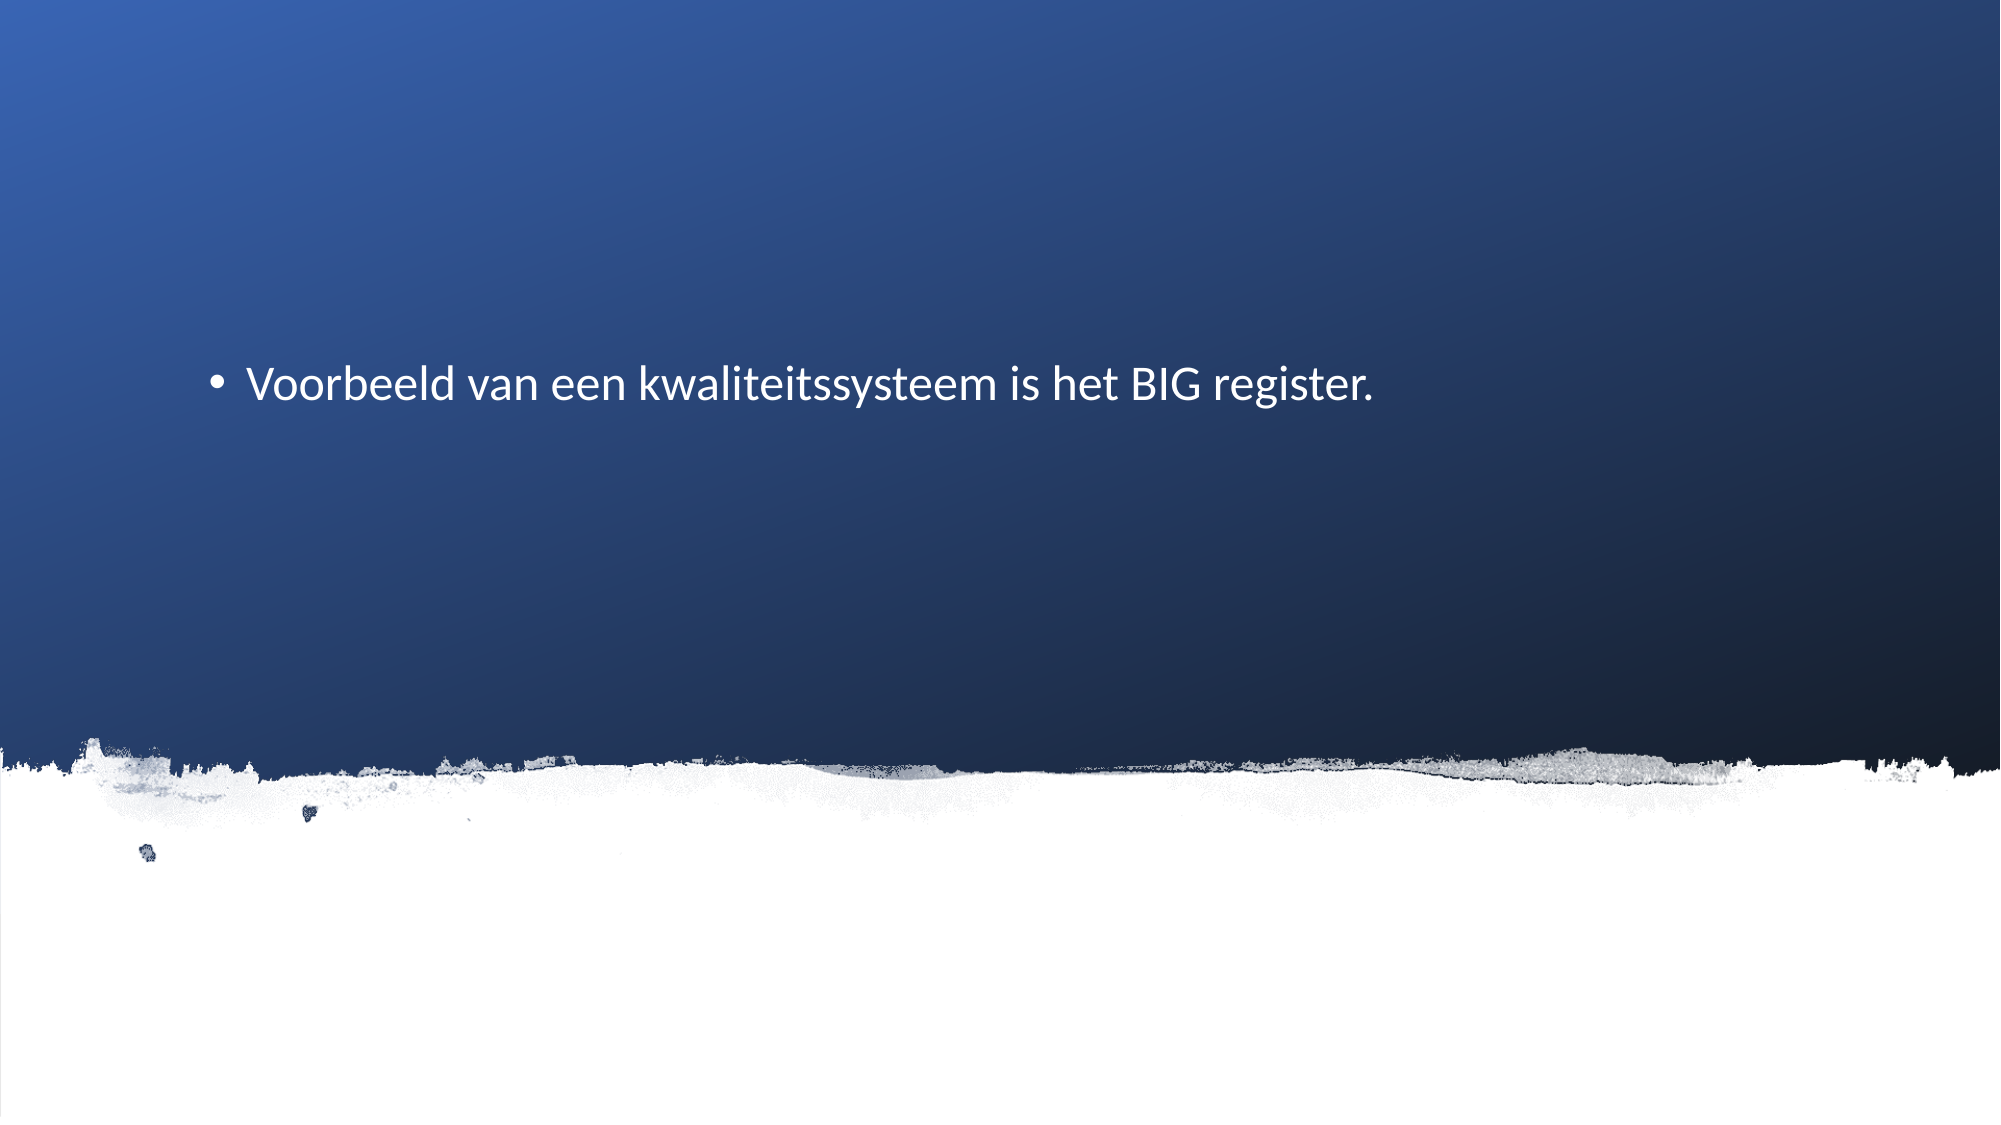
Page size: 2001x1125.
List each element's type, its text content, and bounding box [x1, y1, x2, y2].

list Voorbeeld van een kwaliteitssysteem is het BIG register. [193, 143, 1807, 624]
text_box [0, 624, 2000, 1125]
text_box [0, 0, 2000, 624]
